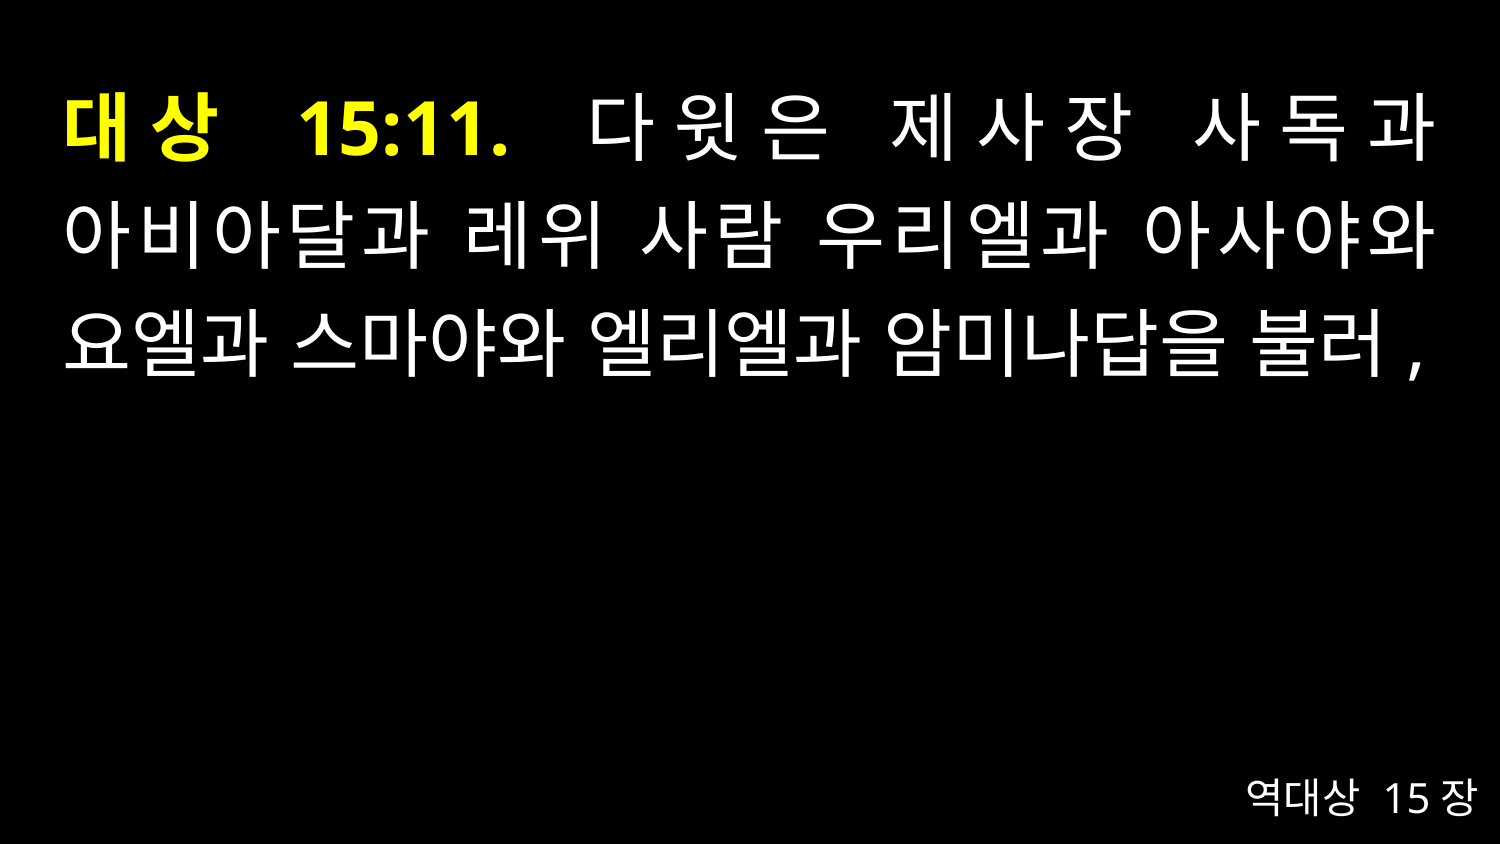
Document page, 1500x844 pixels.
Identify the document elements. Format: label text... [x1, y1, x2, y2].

subtitle 역대상 15장 [916, 770, 1500, 844]
title 대상 15:11. 다윗은 제사장 사독과 아비아달과 레위 사람 우리엘과 아사야와 요엘과 스마야와 엘리엘과 암미나답을 불러, [0, 0, 1500, 844]
